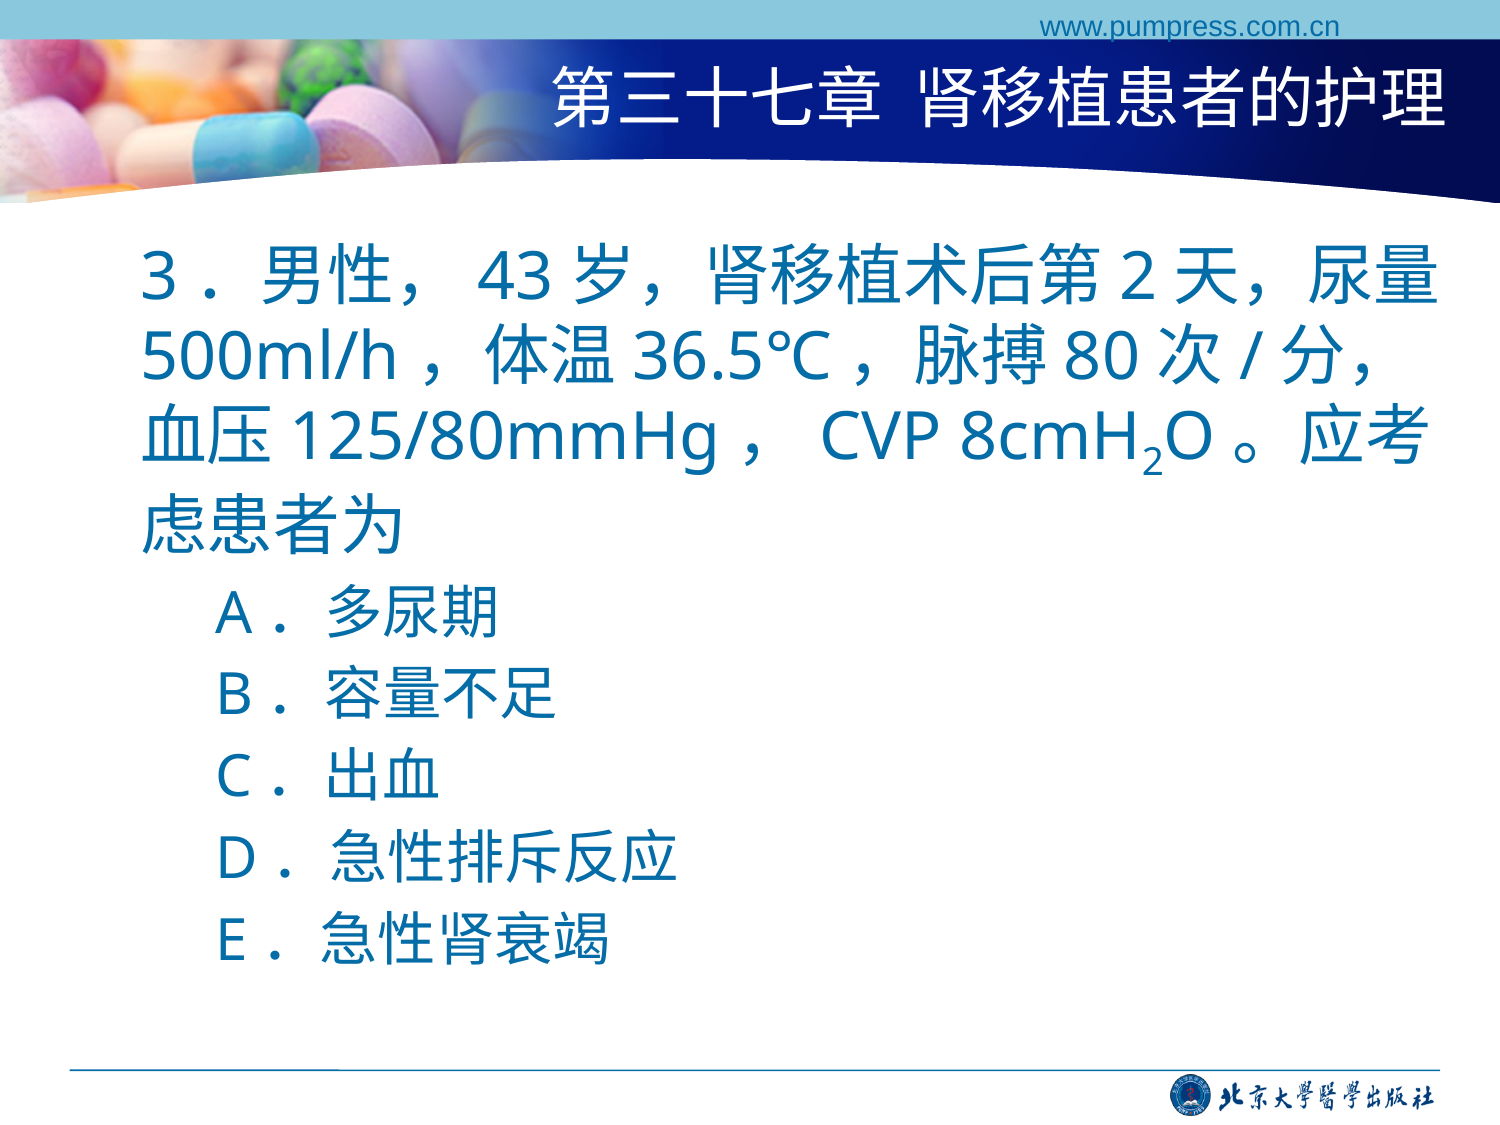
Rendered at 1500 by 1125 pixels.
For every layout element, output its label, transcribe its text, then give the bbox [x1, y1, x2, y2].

picture [0, 40, 1500, 203]
slide_number www.pumpress.com.cn [1025, 0, 1463, 38]
picture [1170, 1074, 1436, 1118]
title 第三十七章 肾移植患者的护理 [137, 49, 1463, 143]
list 3．男性，43岁，肾移植术后第2天，尿量500ml/h，体温36.5℃，脉搏80次/分，血压125/80mmHg，CVP 8cmH2O。应考虑患者为 A．多尿期 B．容量不足 C．出血 D．急性排斥反应 E．急性肾衰竭 [49, 224, 1463, 1026]
